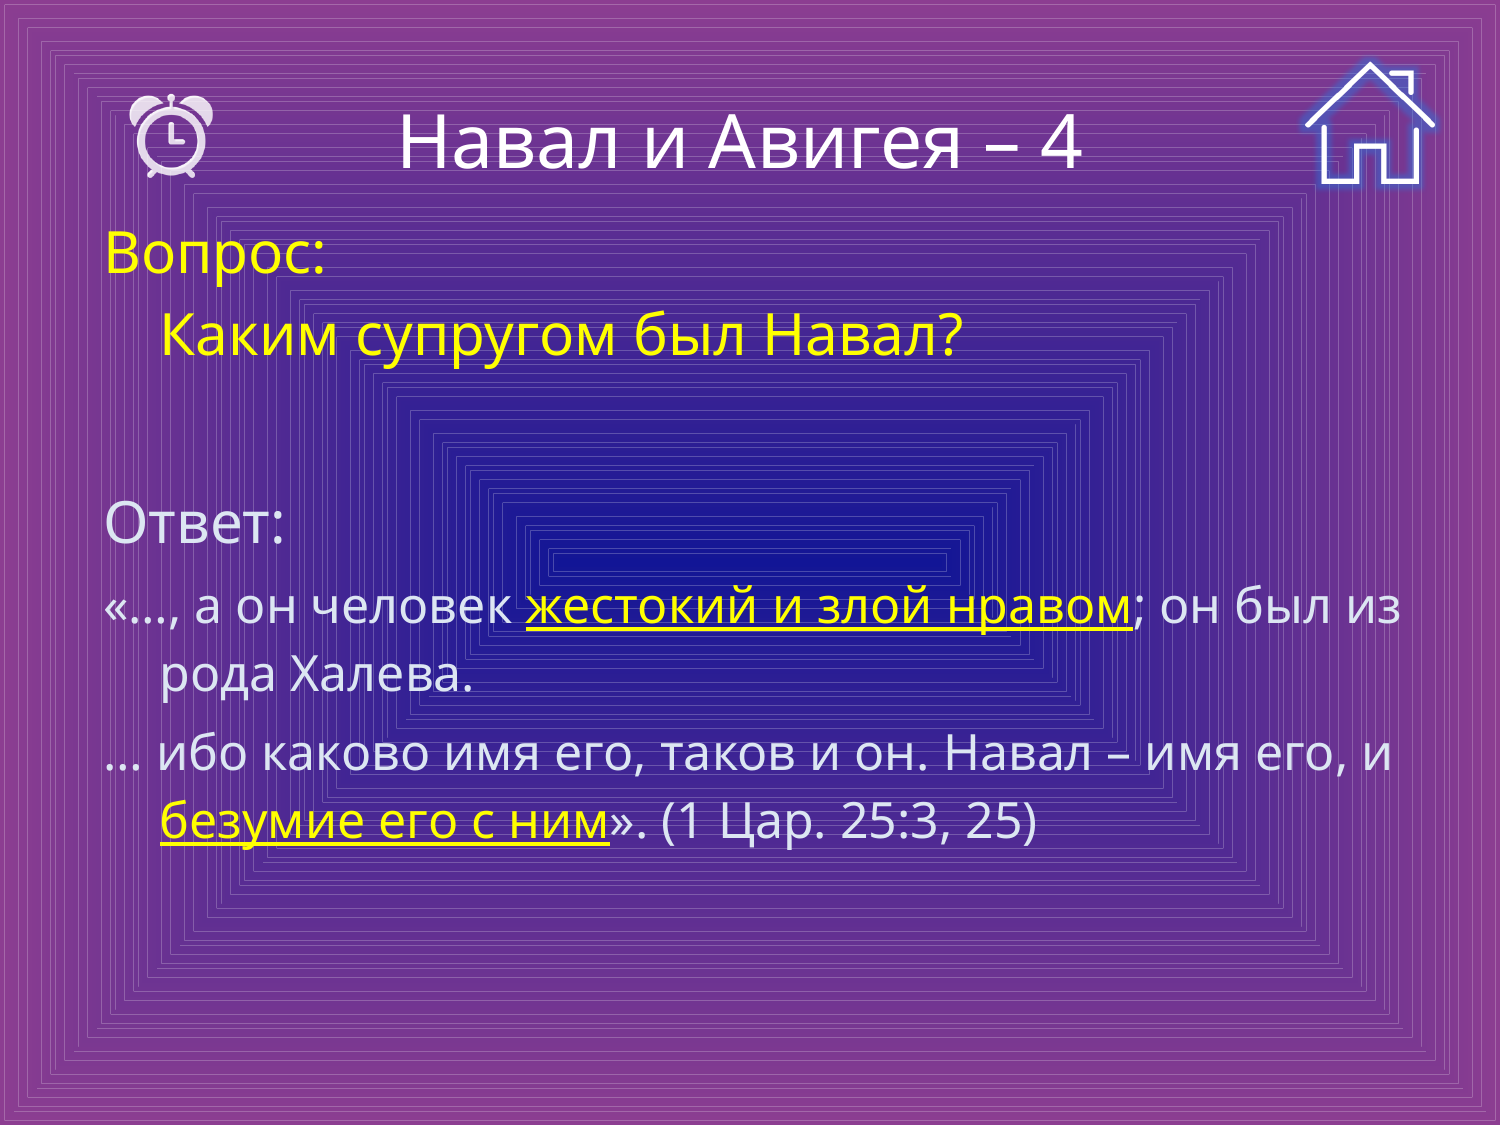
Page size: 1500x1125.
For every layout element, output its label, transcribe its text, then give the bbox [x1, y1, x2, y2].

list Ответ: «…, а он человек жестокий и злой нравом; он был из рода Халева. … ибо каково имя его, таков и он. Навал – имя его, и безумие его с ним». (1 Цар. 25:3, 25) [88, 468, 1425, 917]
list Вопрос: Каким супругом был Навал? [88, 208, 1437, 457]
title Навал и Авигея – 4 [75, 45, 1425, 233]
picture [123, 89, 219, 185]
picture [1304, 54, 1435, 184]
